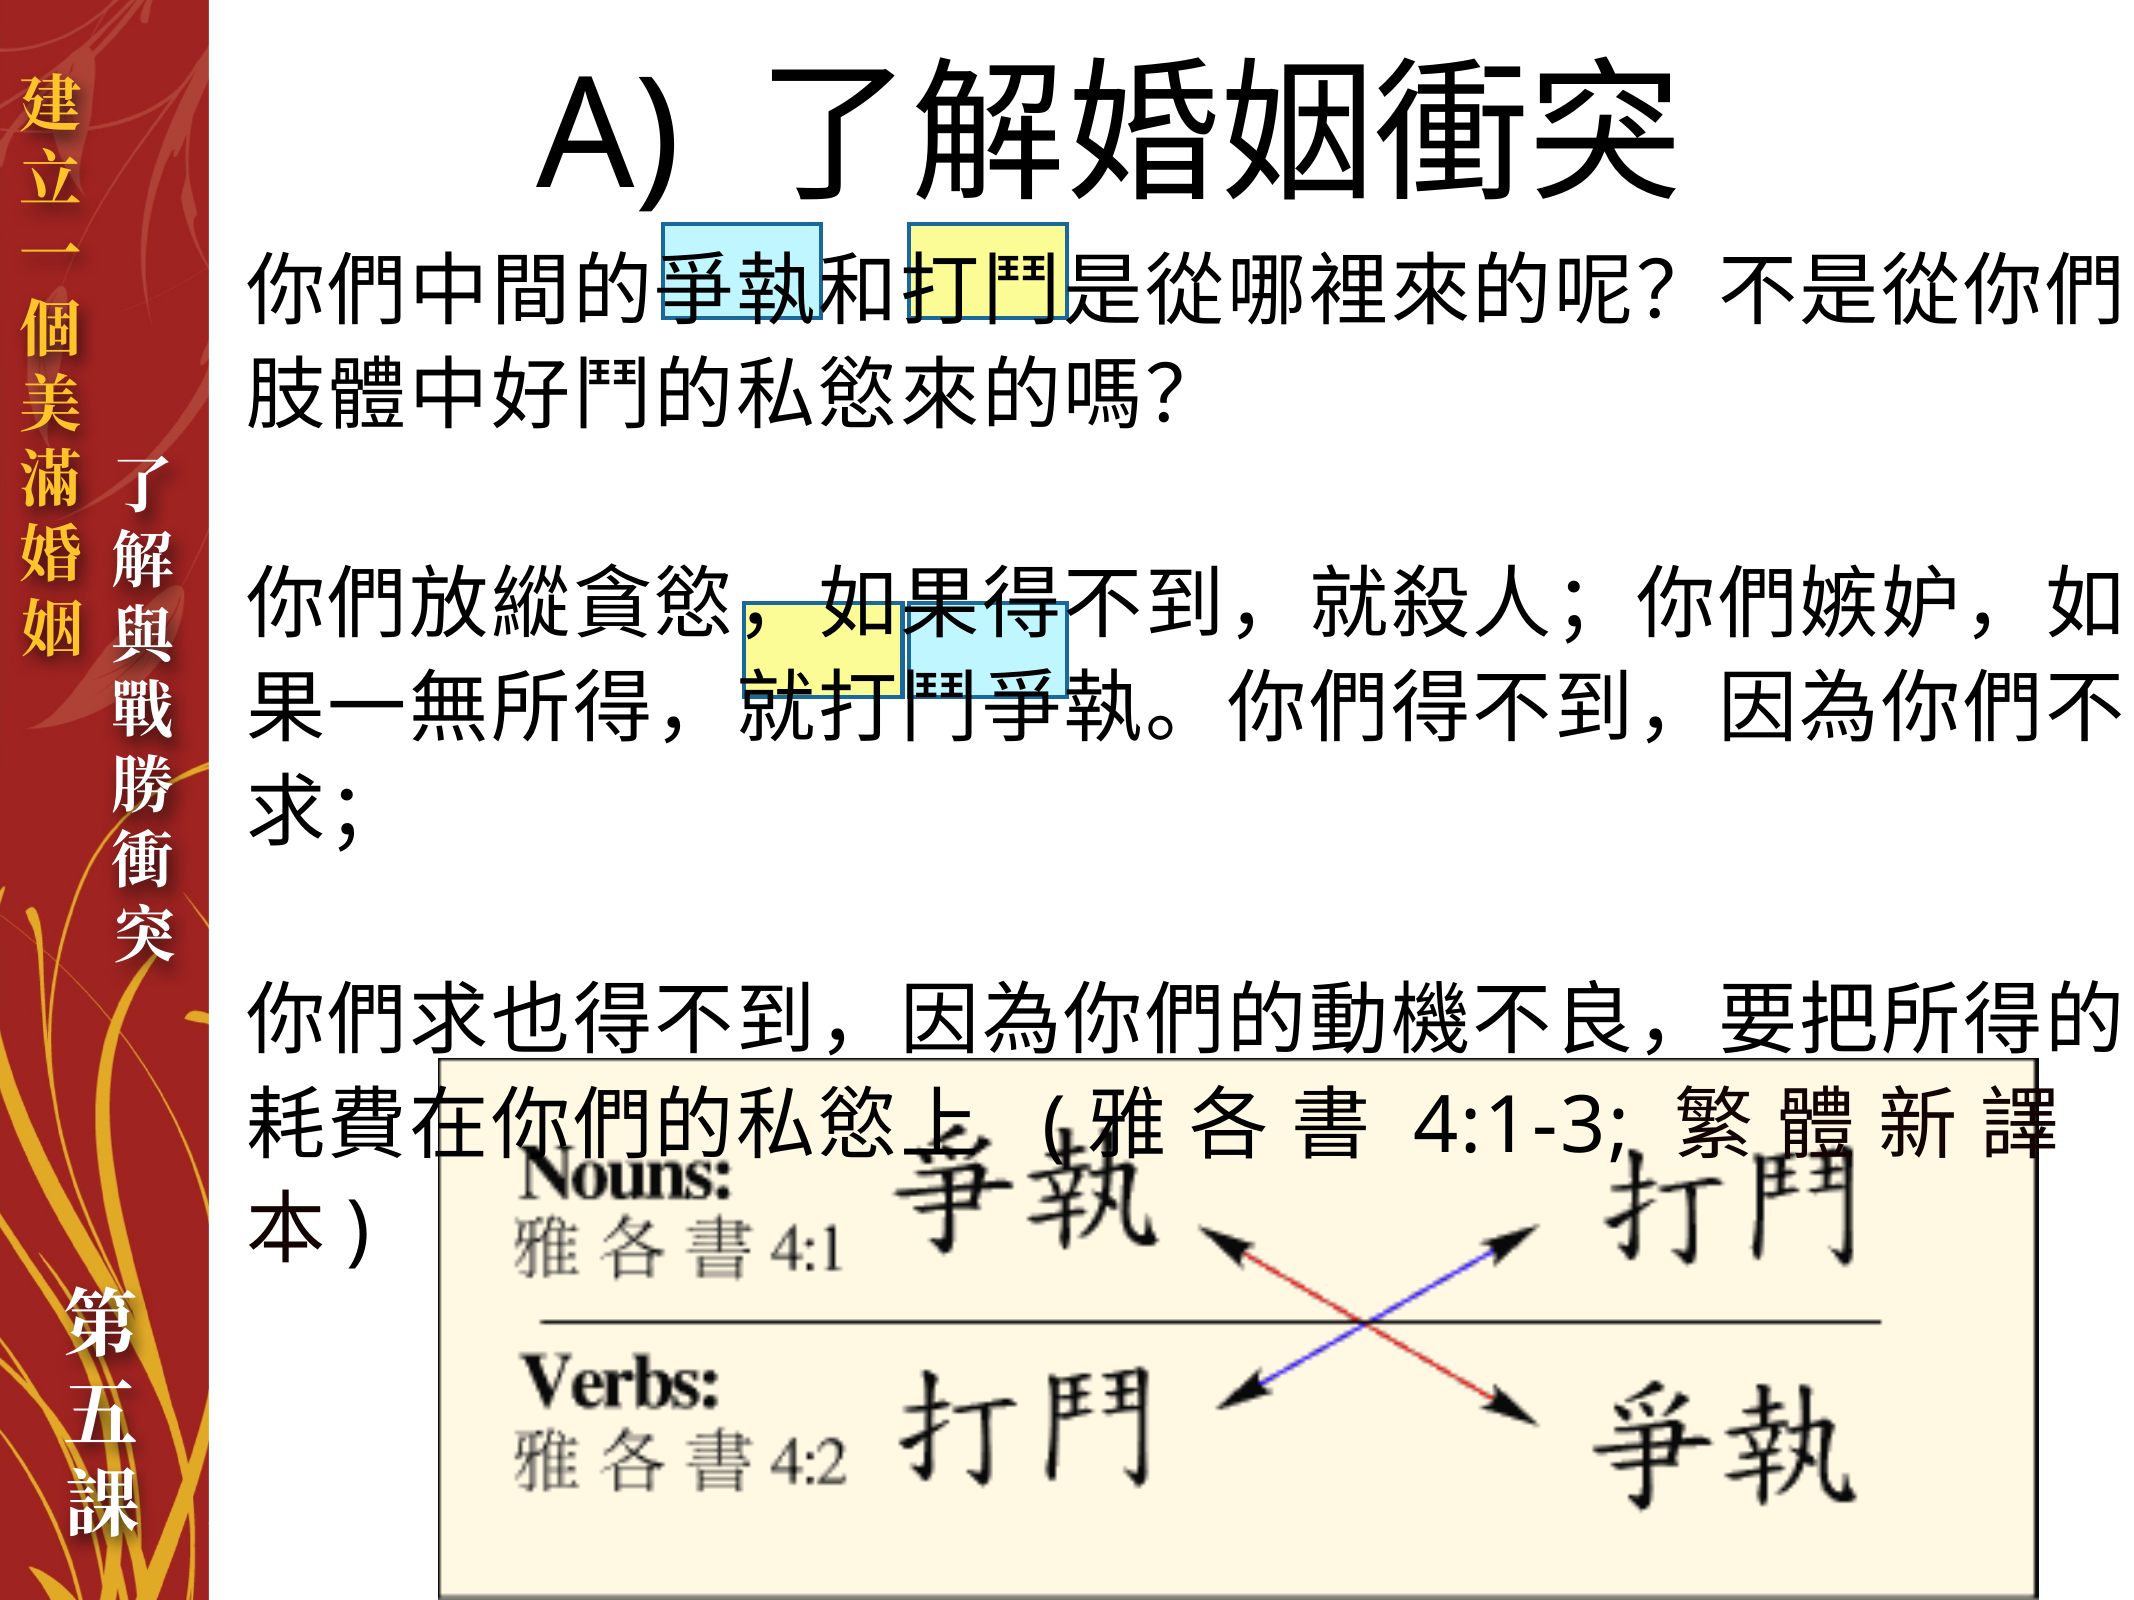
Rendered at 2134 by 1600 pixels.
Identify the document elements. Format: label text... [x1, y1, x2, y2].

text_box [662, 223, 743, 698]
picture [438, 1058, 2039, 1600]
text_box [743, 223, 1068, 698]
picture [0, 0, 208, 1600]
text_box A) 了解婚姻衝突 [527, 26, 1821, 227]
text_box 你們中間的爭執和打鬥是從哪裡來的呢？不是從你們肢體中好鬥的私慾來的嗎？ 你們放縱貪慾，如果得不到，就殺人；你們嫉妒，如果一無所得，就打鬥爭執。你們得不到，因為你們不求； 你們求也得不到，因為你們的動機不良，要把所得的耗費在你們的私慾上 (雅 各 書 4:1-3; 繁 體 新 譯 本) [237, 221, 2134, 1281]
